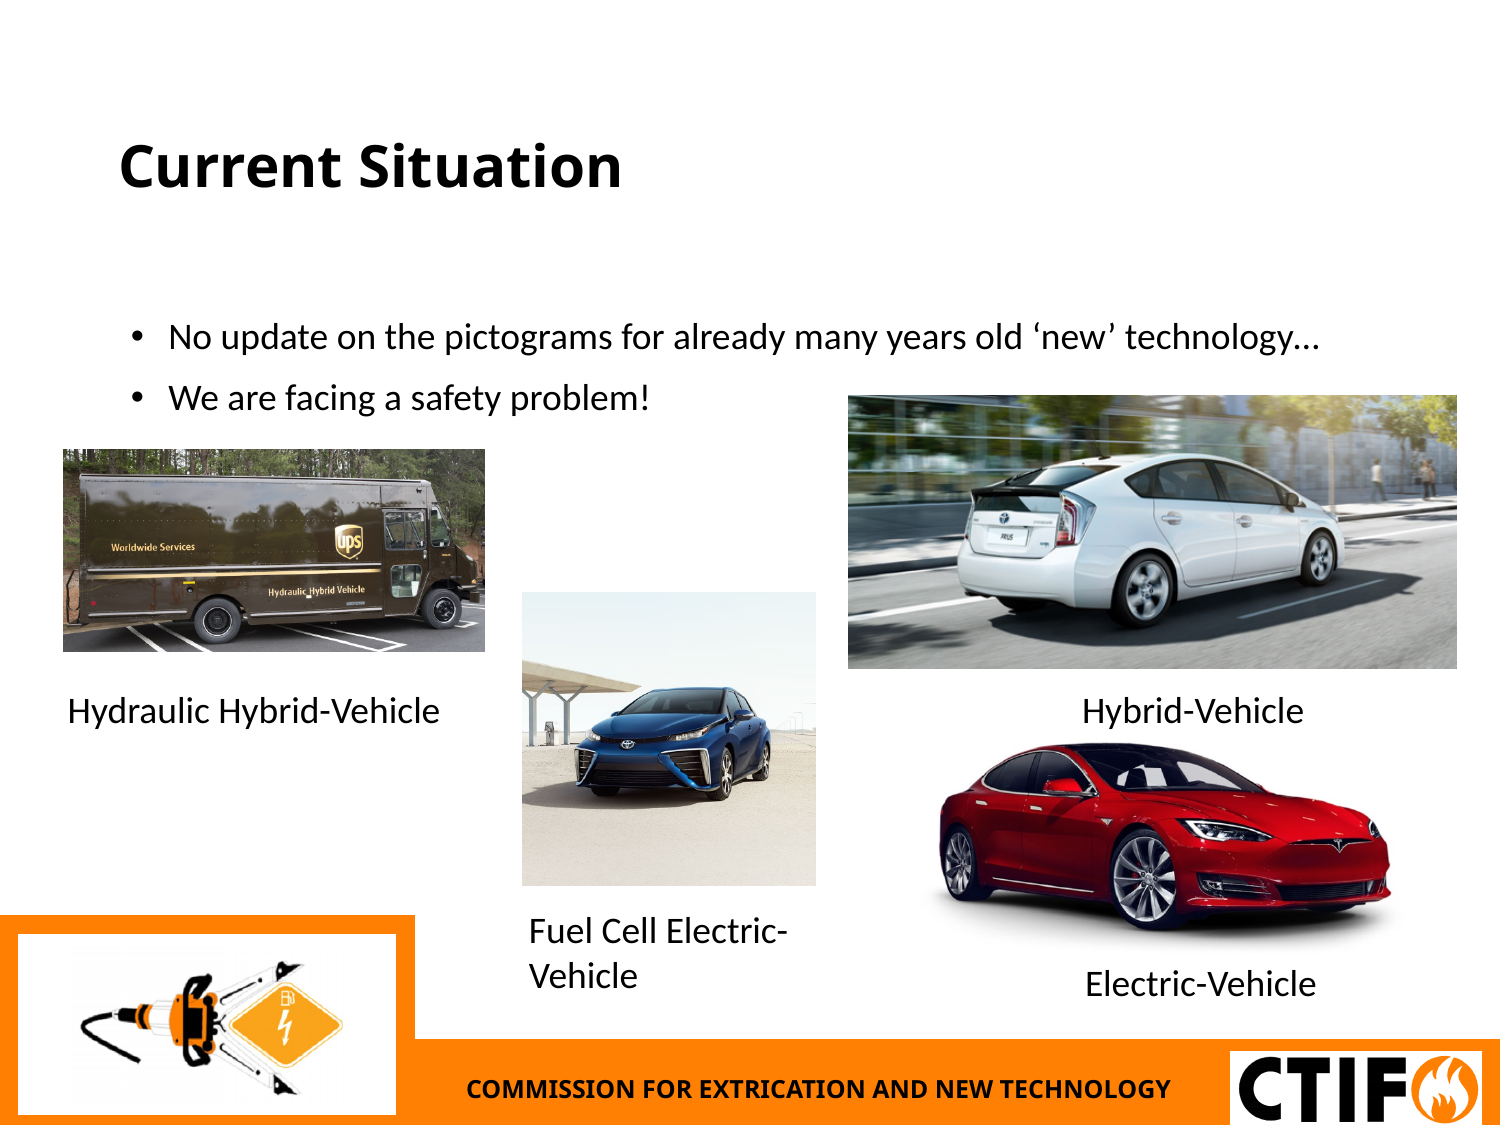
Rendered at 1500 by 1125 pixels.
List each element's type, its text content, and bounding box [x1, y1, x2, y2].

text_box Fuel Cell Electric-Vehicle [514, 898, 824, 1004]
text_box Electric-Vehicle [1070, 982, 1380, 1012]
picture [1230, 1051, 1482, 1125]
list No update on the pictograms for already many years old ‘new’ technology… We are facing a safety problem! [115, 309, 1410, 1024]
text_box Hydraulic Hybrid-Vehicle [52, 678, 485, 739]
picture [63, 449, 485, 652]
picture [915, 678, 1412, 982]
picture [848, 395, 1457, 669]
picture [522, 592, 816, 886]
title Current Situation [103, 59, 1397, 278]
picture [67, 940, 348, 1109]
